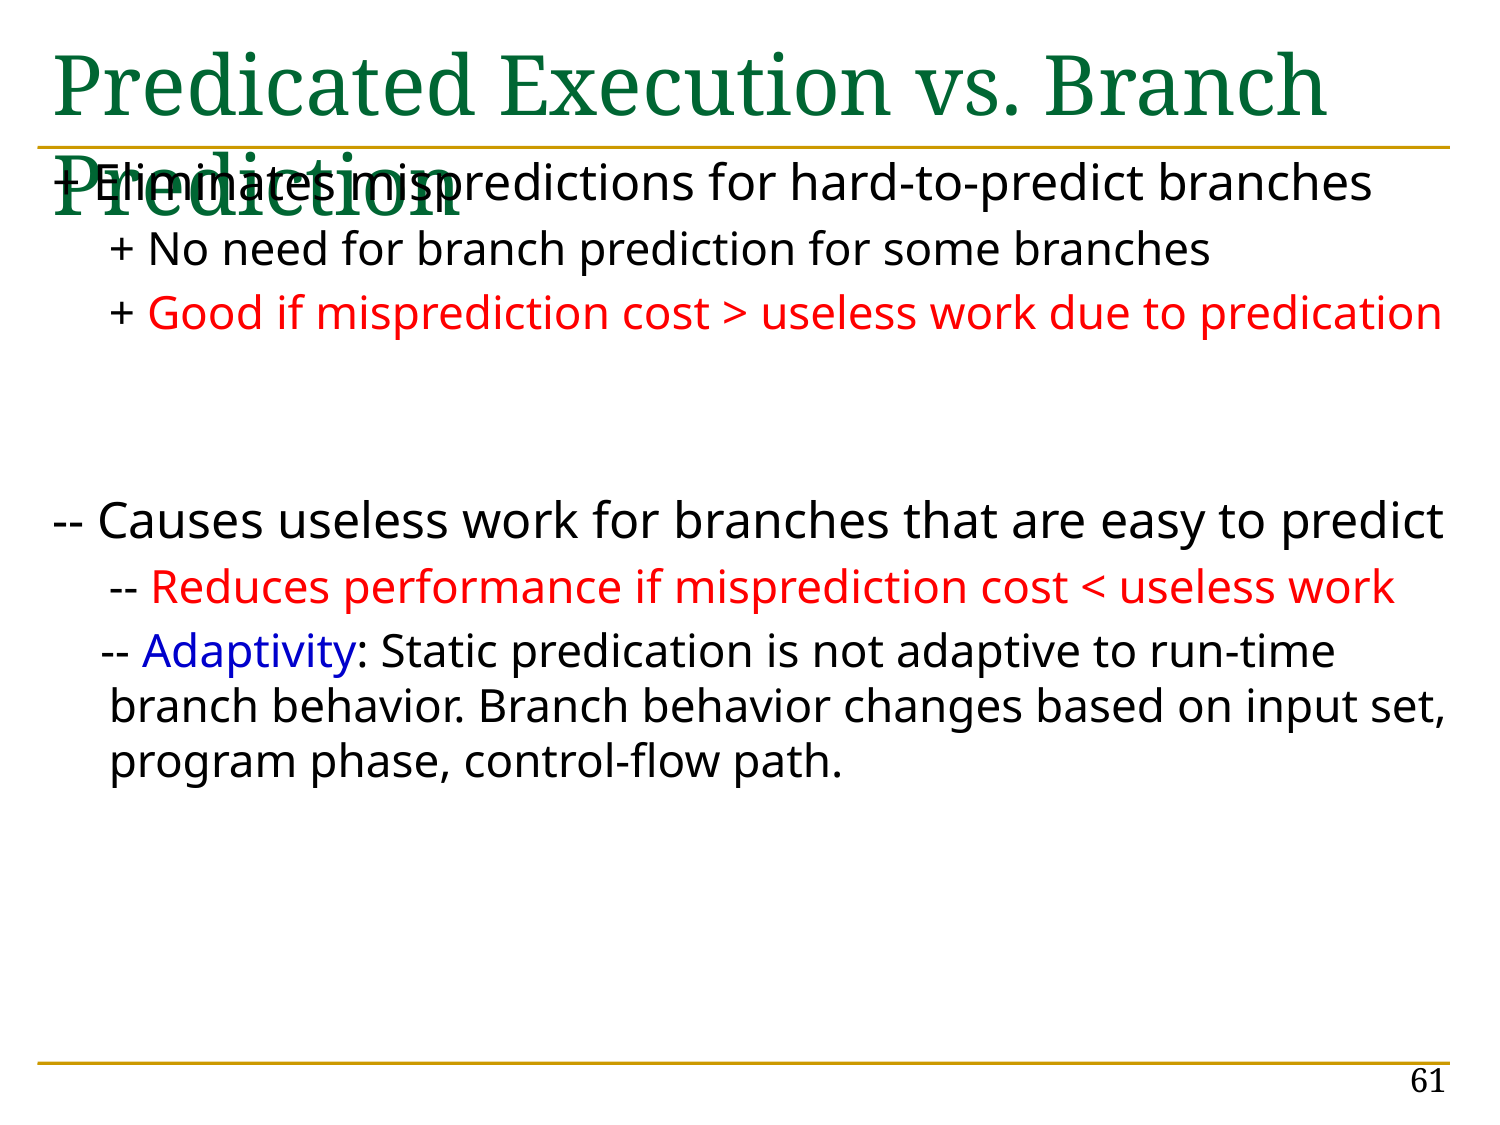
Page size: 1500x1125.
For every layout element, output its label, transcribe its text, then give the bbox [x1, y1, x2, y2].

slide_number 61 [1111, 1036, 1462, 1112]
list + Eliminates mispredictions for hard-to-predict branches + No need for branch prediction for some branches + Good if misprediction cost > useless work due to predication -- Causes useless work for branches that are easy to predict -- Reduces performance if misprediction cost < useless work -- Adaptivity: Static predication is not adaptive to run-time branch behavior. Branch behavior changes based on input set, program phase, control-flow path. [37, 142, 1500, 995]
title Predicated Execution vs. Branch Prediction [37, 24, 1500, 142]
